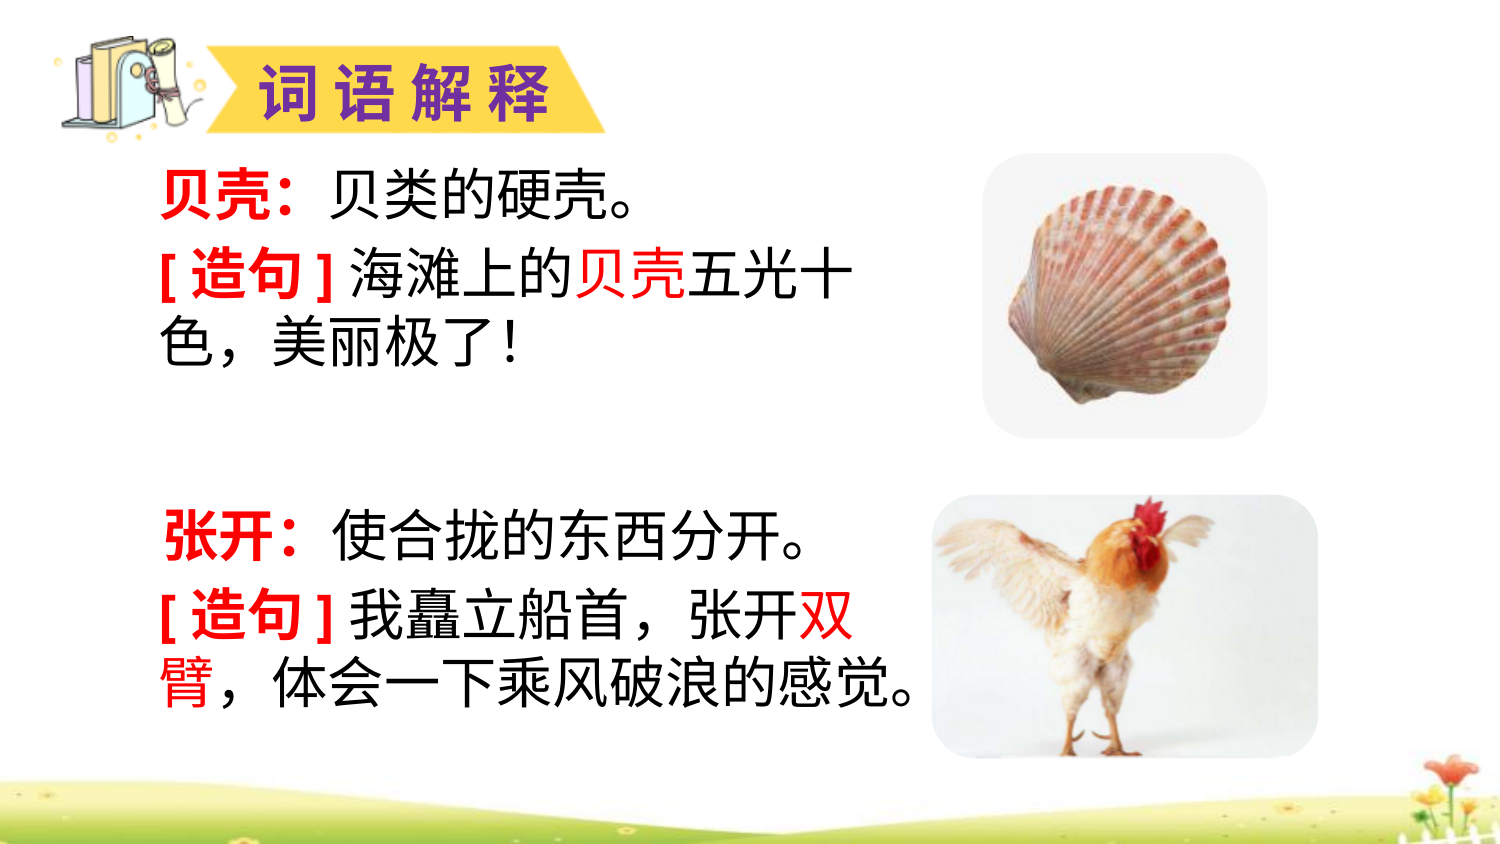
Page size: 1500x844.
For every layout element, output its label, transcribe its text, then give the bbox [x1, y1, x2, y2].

text_box [造句]我矗立船首，张开双臂，体会一下乘风破浪的感觉。 [147, 574, 906, 721]
text_box 贝壳：贝类的硬壳。 [147, 153, 665, 232]
text_box [造句]海滩上的贝壳五光十色，美丽极了！ [147, 232, 906, 379]
text_box 张开：使合拢的东西分开。 [151, 494, 850, 574]
picture [0, 0, 1500, 844]
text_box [54, 36, 610, 143]
